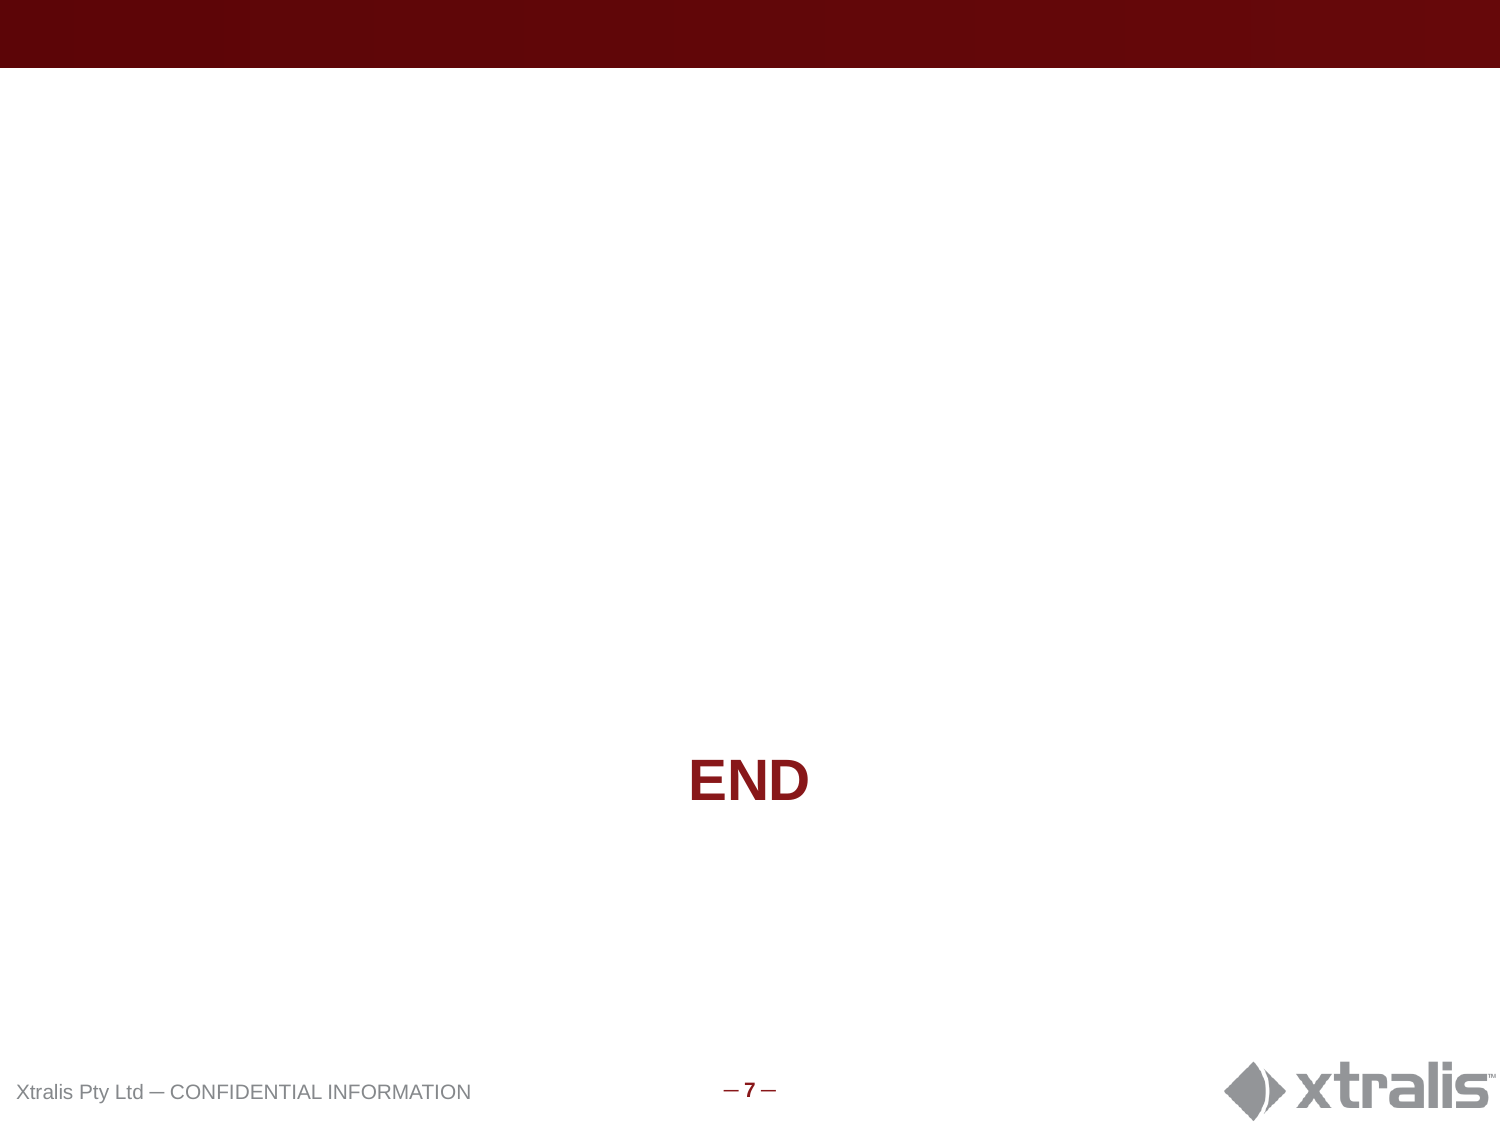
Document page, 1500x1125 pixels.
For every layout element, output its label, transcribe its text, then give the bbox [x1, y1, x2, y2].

footer Xtralis Pty Ltd ─ CONFIDENTIAL INFORMATION [0, 1057, 488, 1125]
slide_number ─ 7 ─ [675, 1057, 825, 1125]
picture [1218, 1057, 1500, 1125]
title END [37, 562, 1463, 813]
